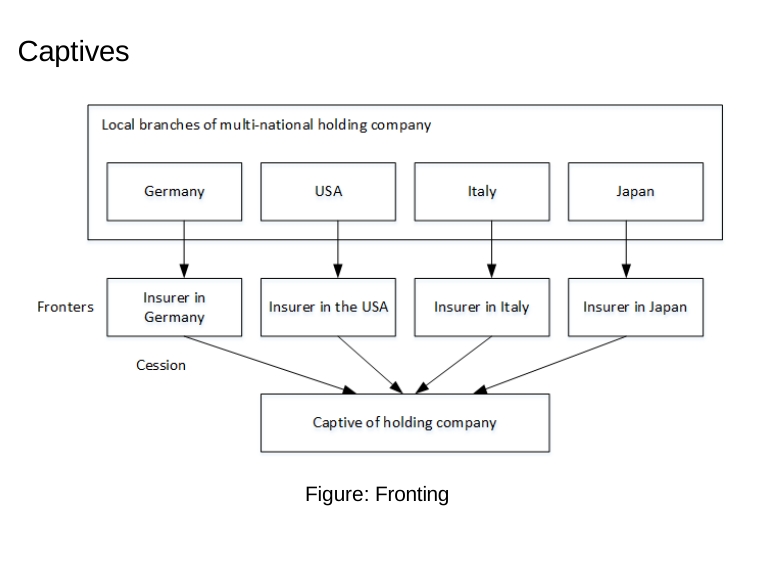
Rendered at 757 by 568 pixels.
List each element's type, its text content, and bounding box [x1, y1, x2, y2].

text_box Figure: Fronting [303, 478, 453, 506]
text_box Captives [15, 29, 136, 68]
picture [38, 104, 726, 458]
